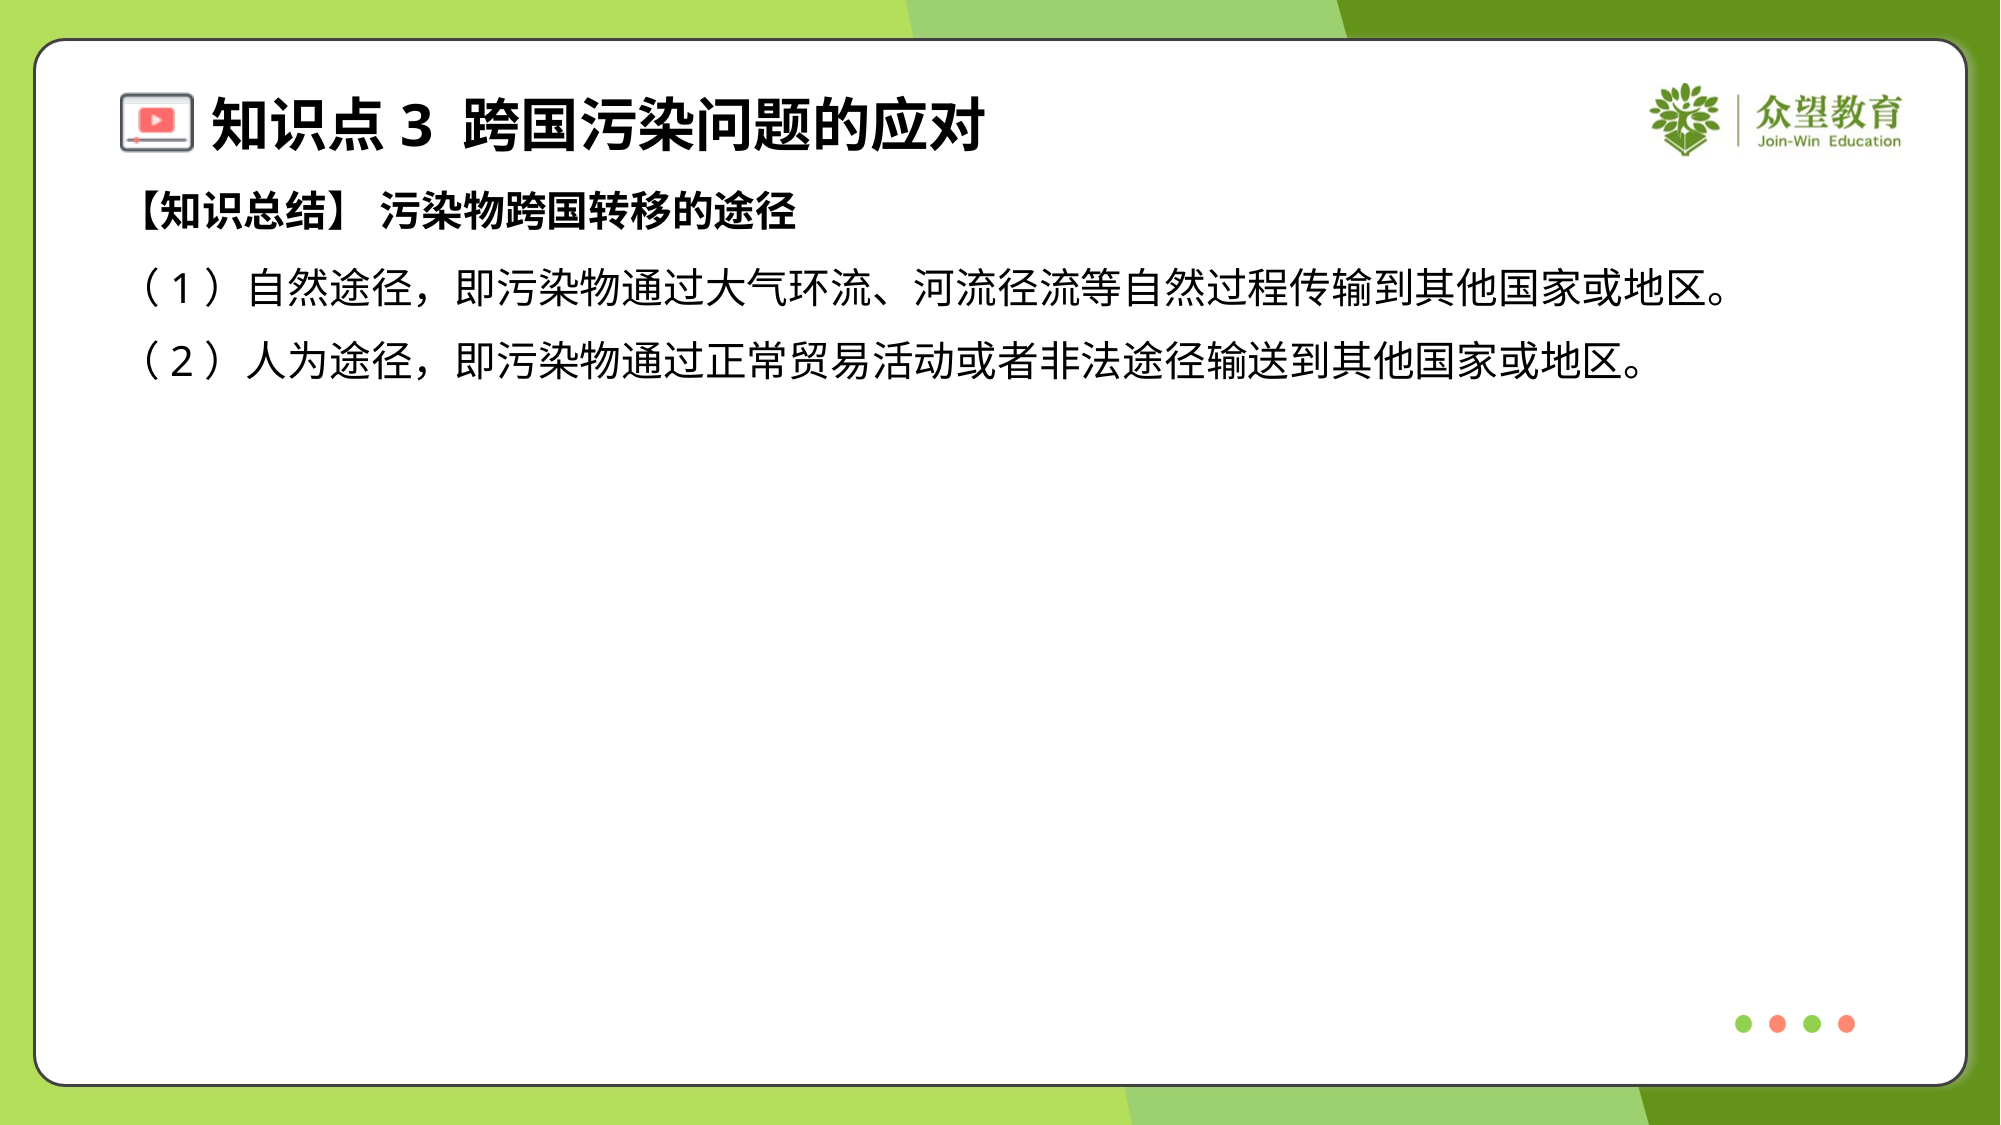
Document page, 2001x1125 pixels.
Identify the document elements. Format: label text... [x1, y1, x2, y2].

picture [0, 0, 2000, 1125]
text_box 【知识总结】 污染物跨国转移的途径 （1）自然途径，即污染物通过大气环流、河流径流等自然过程传输到其他国家或地区。 （2）人为途径，即污染物通过正常贸易活动或者非法途径输送到其他国家或地区。 [118, 159, 1883, 377]
